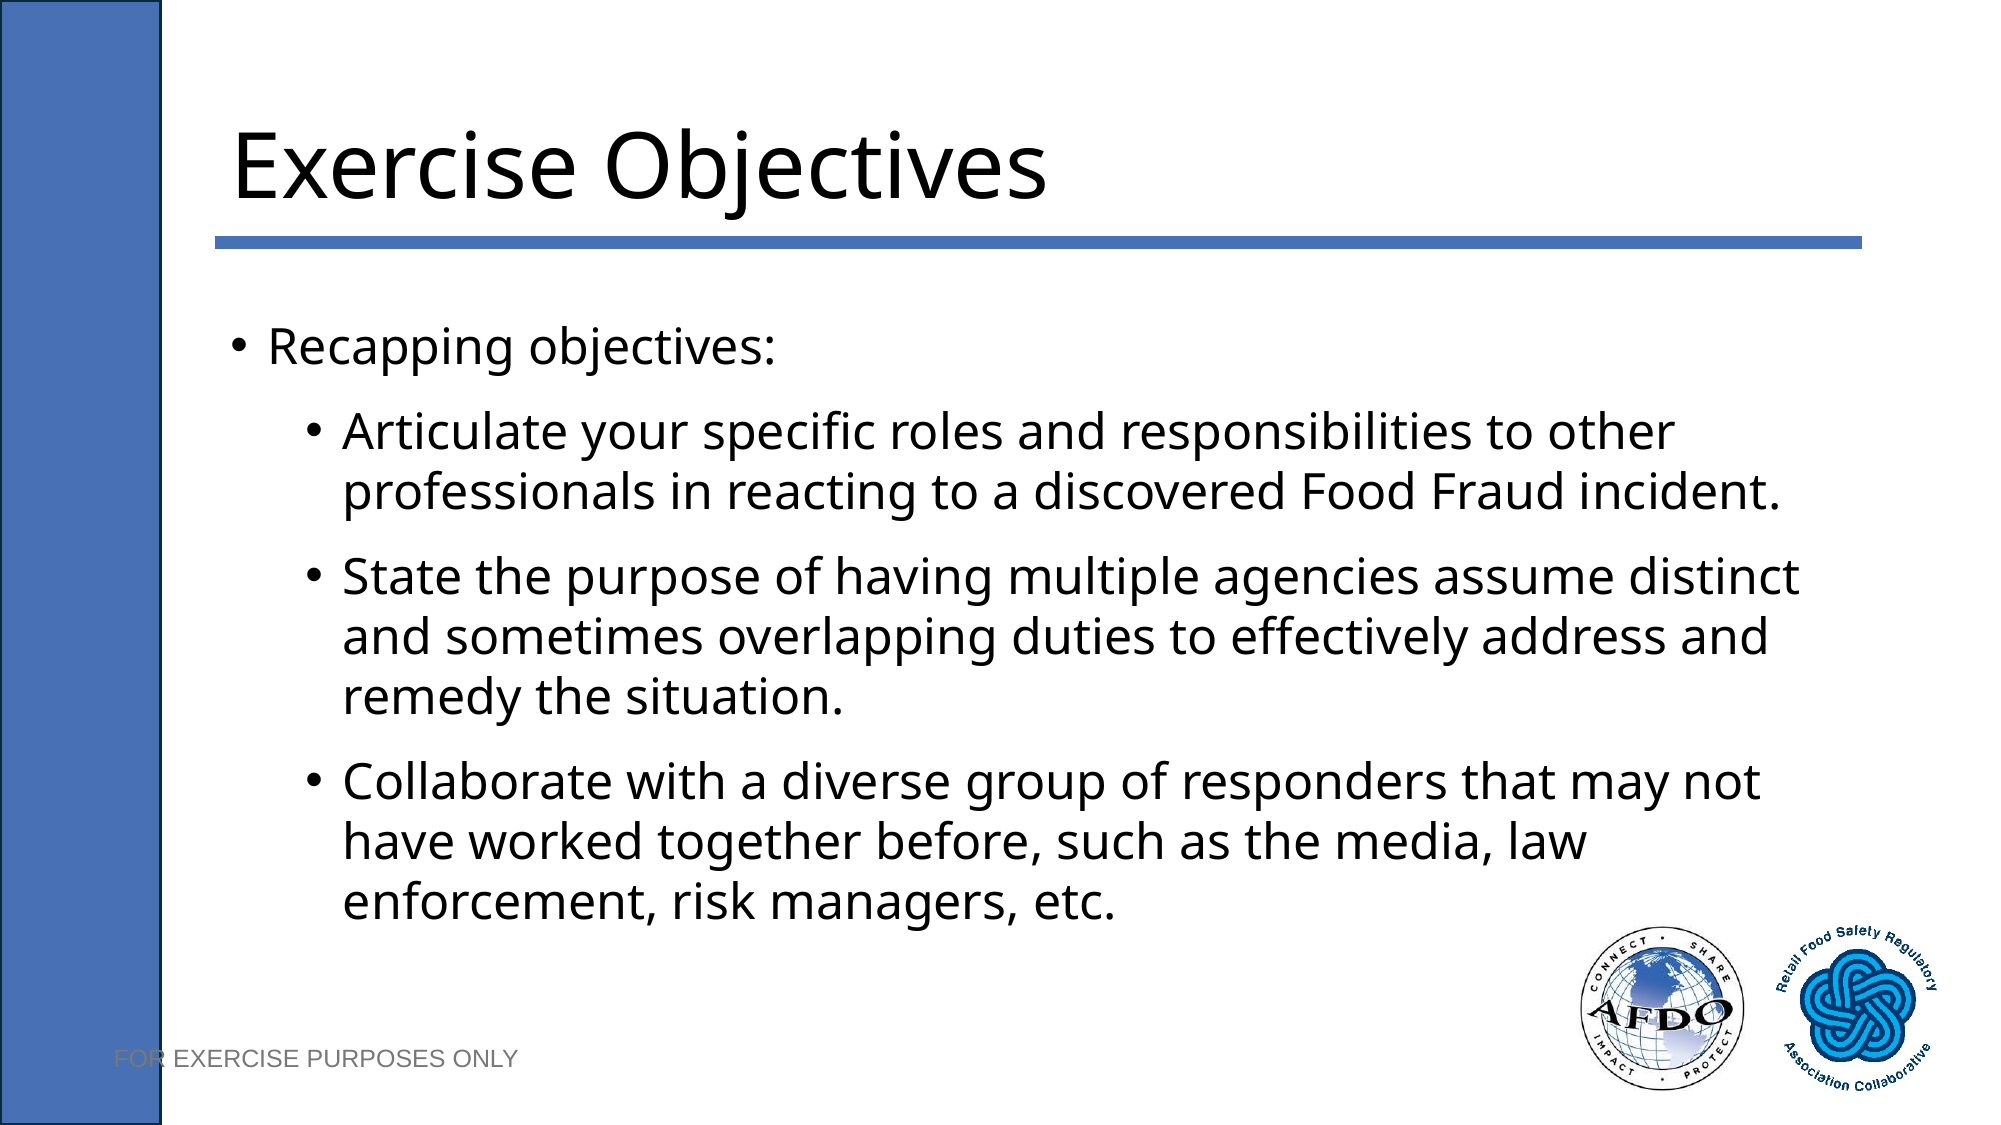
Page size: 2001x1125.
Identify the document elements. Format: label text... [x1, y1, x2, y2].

picture [1579, 943, 1745, 1091]
list Recapping objectives: Articulate your specific roles and responsibilities to other professionals in reacting to a discovered Food Fraud incident. State the purpose of having multiple agencies assume distinct and sometimes overlapping duties to effectively address and remedy the situation. Collaborate with a diverse group of responders that may not have worked together before, such as the media, law enforcement, risk managers, etc. [215, 306, 1863, 943]
title Exercise Objectives [215, 110, 1863, 227]
picture [1776, 925, 1937, 1091]
footer FOR EXERCISE PURPOSES ONLY [0, 1042, 634, 1103]
